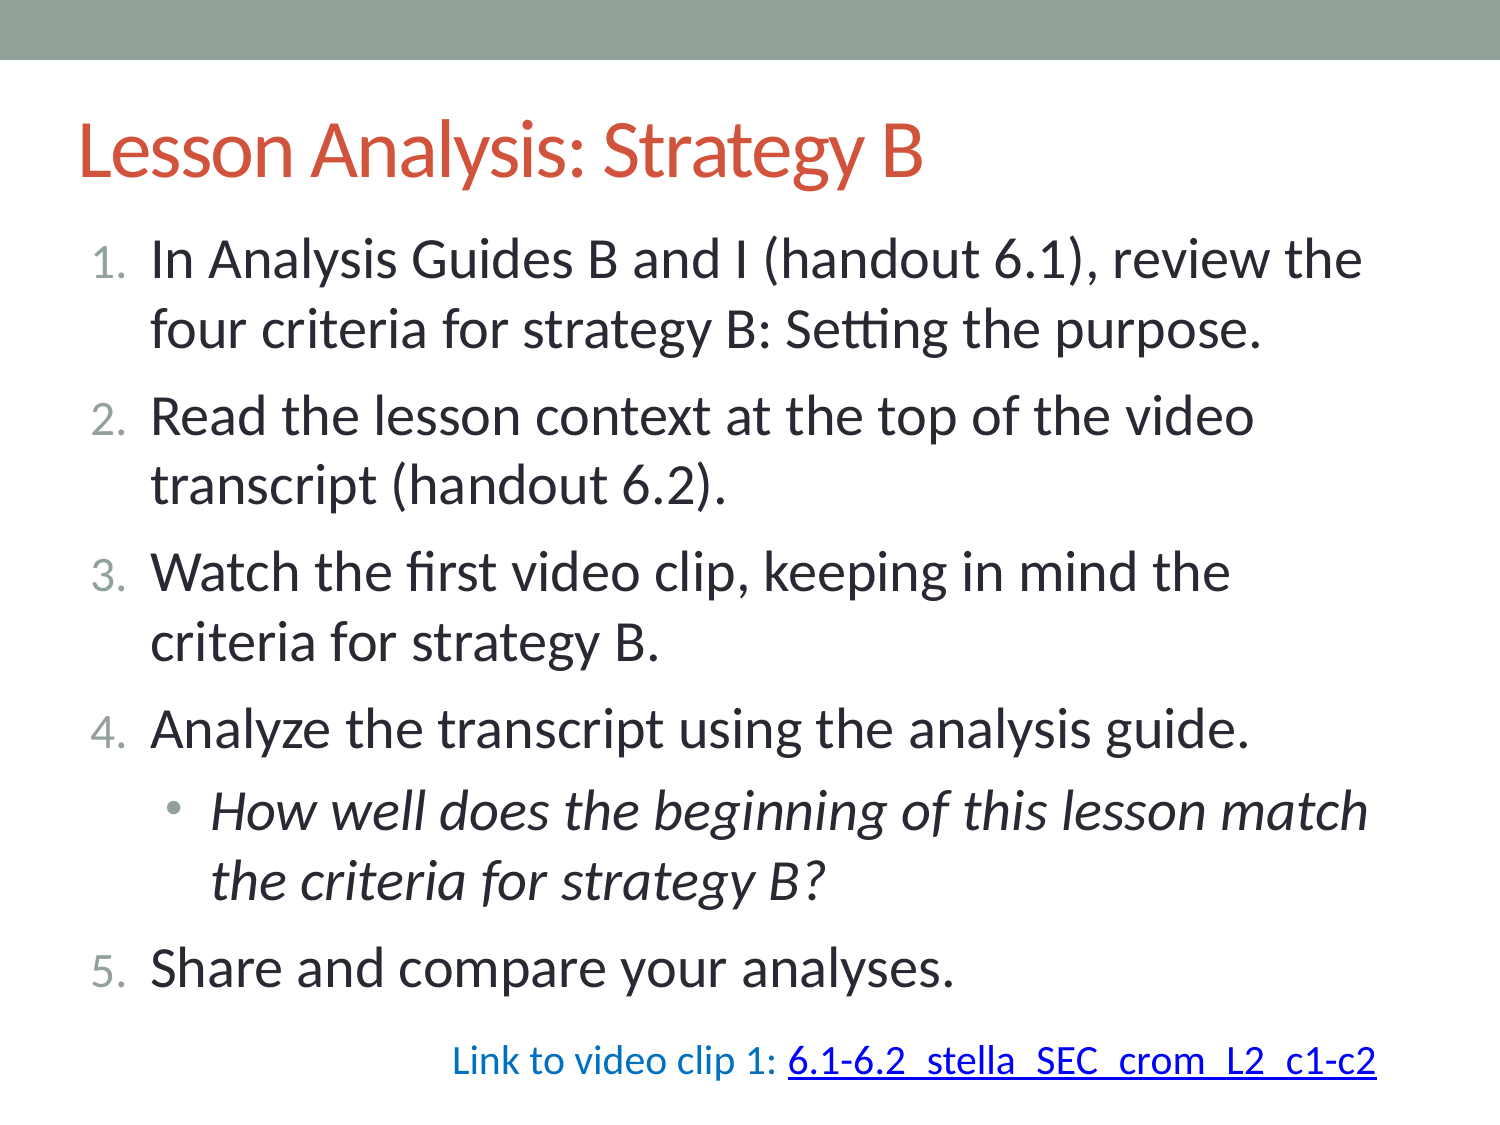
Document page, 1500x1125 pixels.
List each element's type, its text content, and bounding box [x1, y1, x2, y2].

text_box Link to video clip 1: 6.1-6.2_stella_SEC_crom_L2_c1-c2 [437, 1025, 1500, 1090]
title Lesson Analysis: Strategy B [62, 62, 1425, 225]
list In Analysis Guides B and I (handout 6.1), review the four criteria for strategy B: Setting the purpose. Read the lesson context at the top of the video transcript (handout 6.2). Watch the first video clip, keeping in mind the criteria for strategy B. Analyze the transcript using the analysis guide. How well does the beginning of this lesson match the criteria for strategy B? Share and compare your analyses. [75, 212, 1388, 1075]
